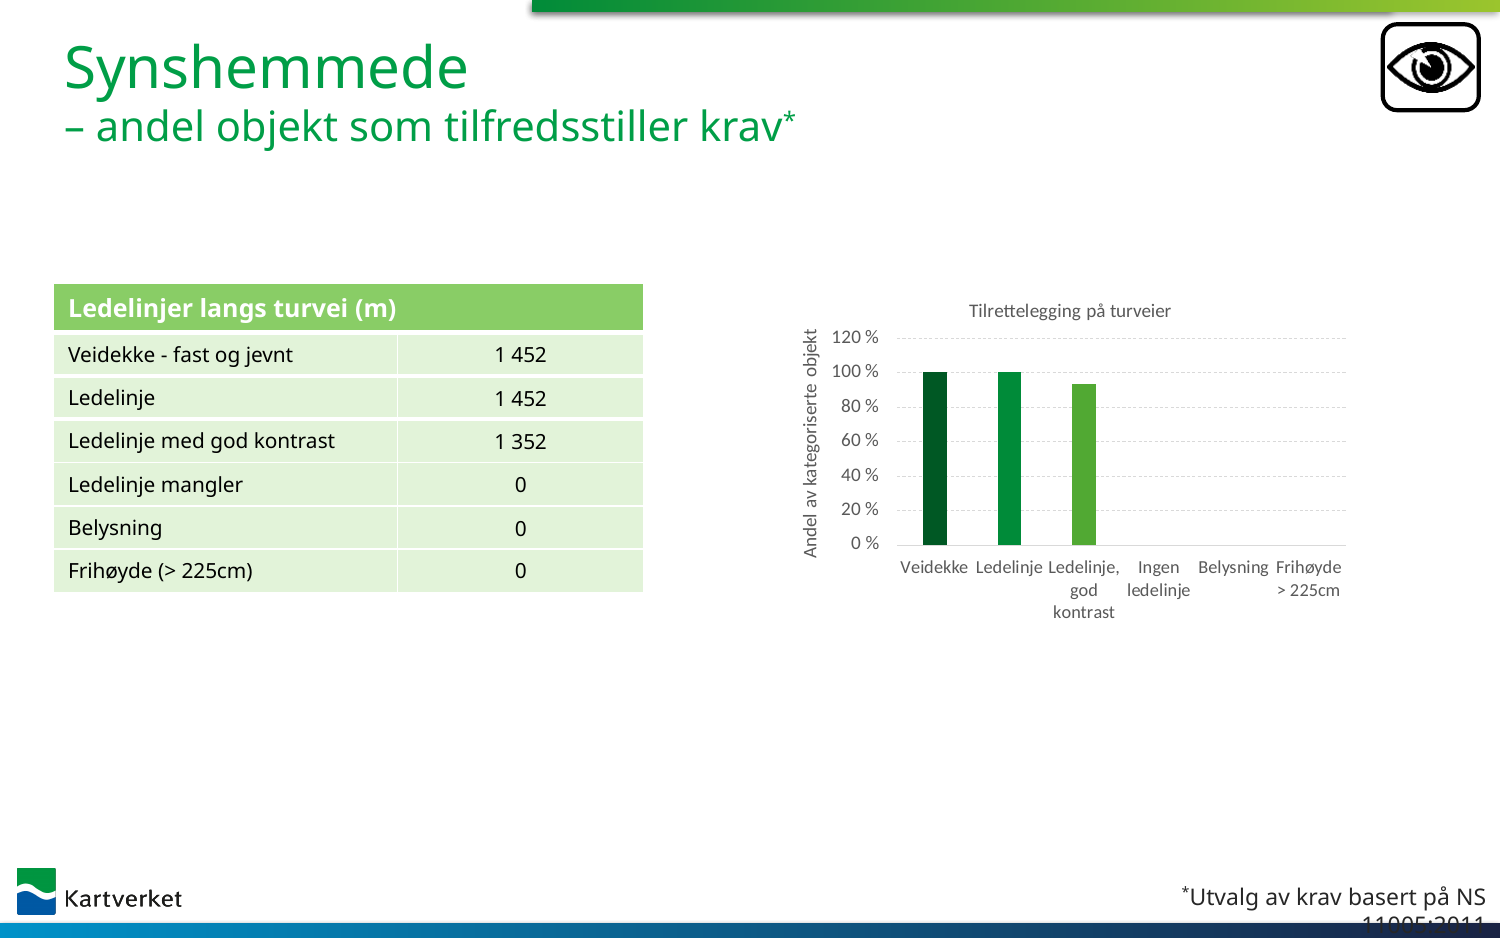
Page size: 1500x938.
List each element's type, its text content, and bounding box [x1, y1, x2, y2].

table_header Ledelinjer langs turvei (m) [54, 284, 643, 330]
text_box Synshemmede – andel objekt som tilfredsstiller krav* [49, 24, 1431, 158]
table_cell Veidekke - fast og jevnt [54, 335, 397, 374]
table_cell Ledelinje med god kontrast [54, 421, 397, 462]
text_box *Utvalg av krav basert på NS 11005:2011 [1068, 873, 1500, 938]
table_cell Frihøyde (> 225cm) [54, 550, 397, 592]
table_cell 1 452 [398, 335, 643, 374]
table_cell Ledelinje [54, 378, 397, 417]
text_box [1382, 24, 1480, 111]
table_cell 0 [398, 507, 643, 548]
table_cell 0 [398, 550, 643, 592]
picture [791, 291, 1349, 630]
table_cell 0 [398, 463, 643, 505]
table_cell Ledelinje mangler [54, 463, 397, 505]
table_cell 1 452 [398, 378, 643, 417]
table_cell 1 352 [398, 421, 643, 462]
table_cell Belysning [54, 507, 397, 548]
